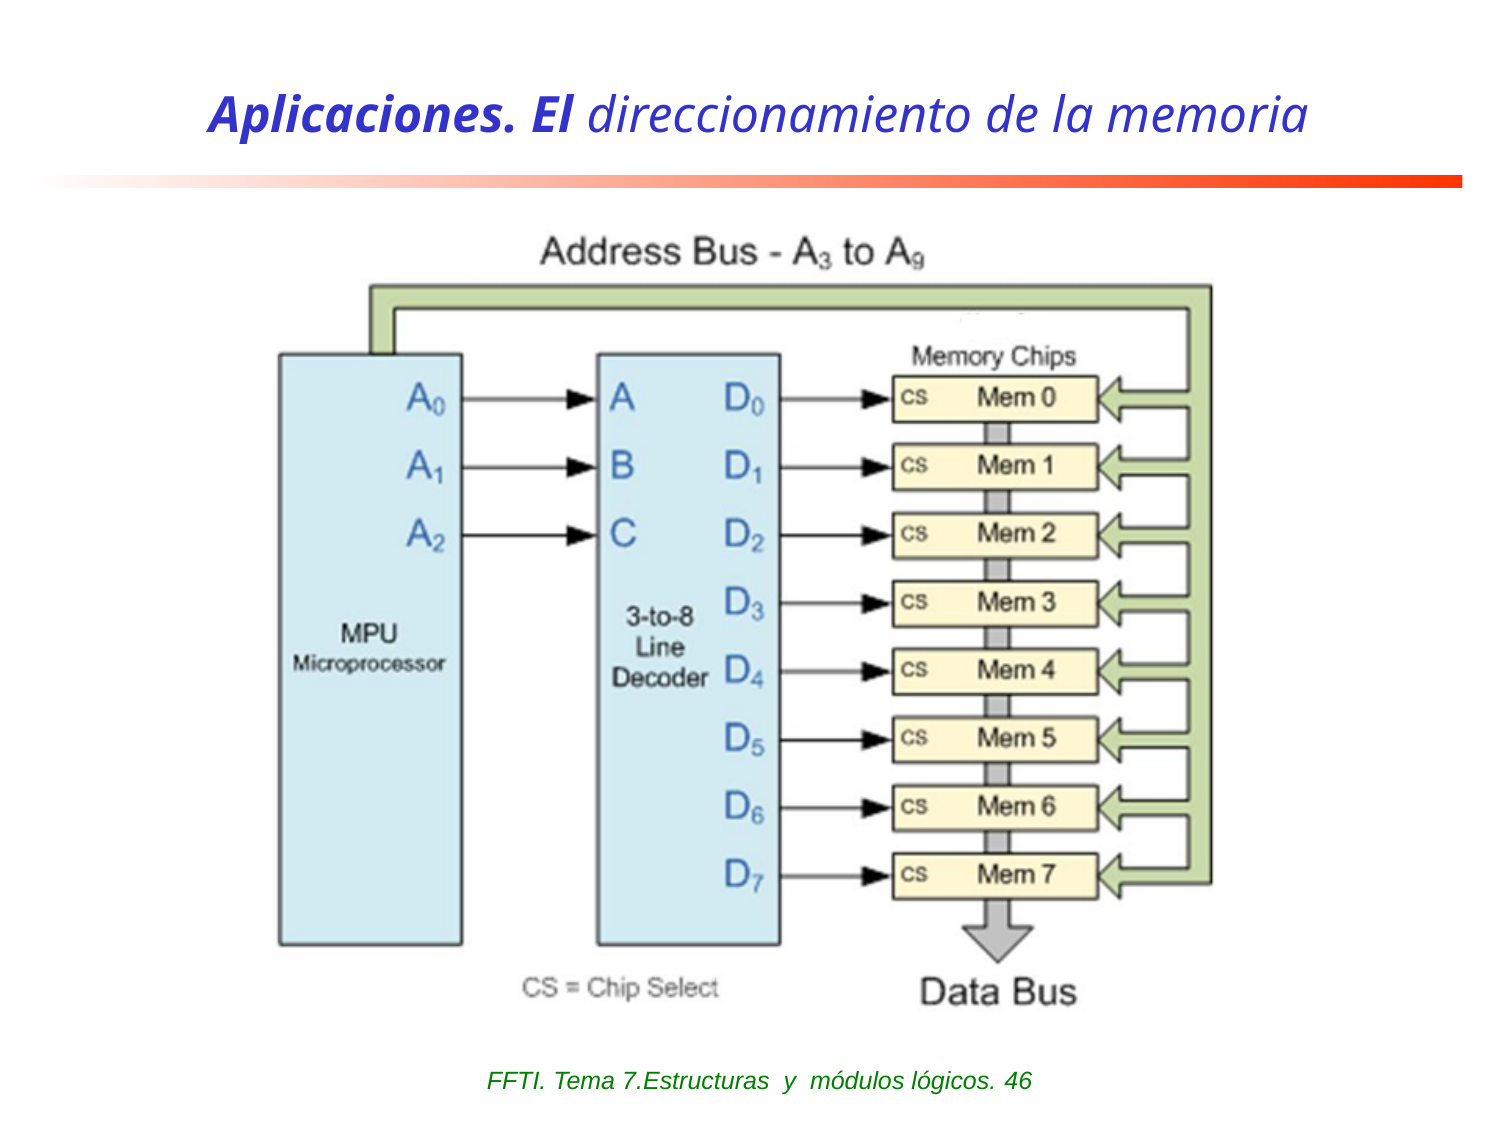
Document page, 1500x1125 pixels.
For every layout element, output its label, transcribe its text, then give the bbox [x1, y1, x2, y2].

picture [275, 223, 1225, 1031]
footer FFTI. Tema 7.Estructuras y módulos lógicos. 46 [68, 1056, 1451, 1103]
title Aplicaciones. El direccionamiento de la memoria [68, 49, 1451, 176]
